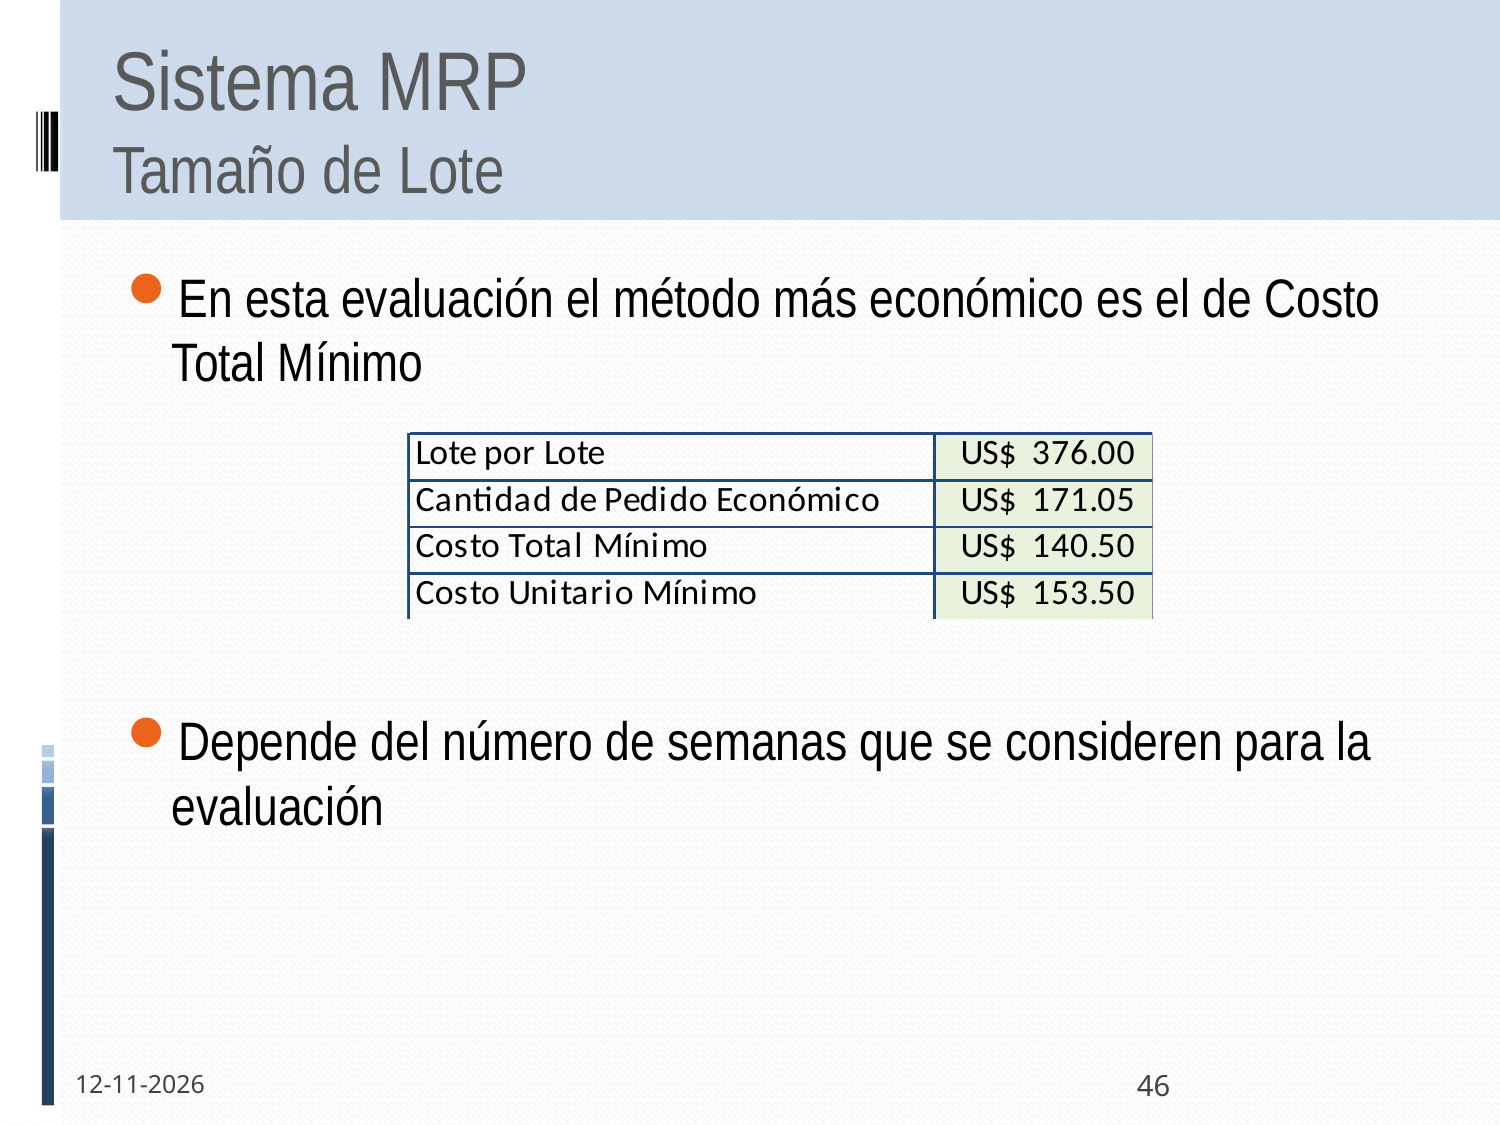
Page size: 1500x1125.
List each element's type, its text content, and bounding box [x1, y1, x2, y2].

slide_number 46 [1045, 1046, 1171, 1107]
title Sistema MRP Tamaño de Lote [111, 18, 1436, 207]
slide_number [75, 1042, 243, 1103]
picture [407, 432, 1156, 622]
list En esta evaluación el método más económico es el de Costo Total Mínimo Depende del número de semanas que se consideren para la evaluación [111, 255, 1436, 1038]
